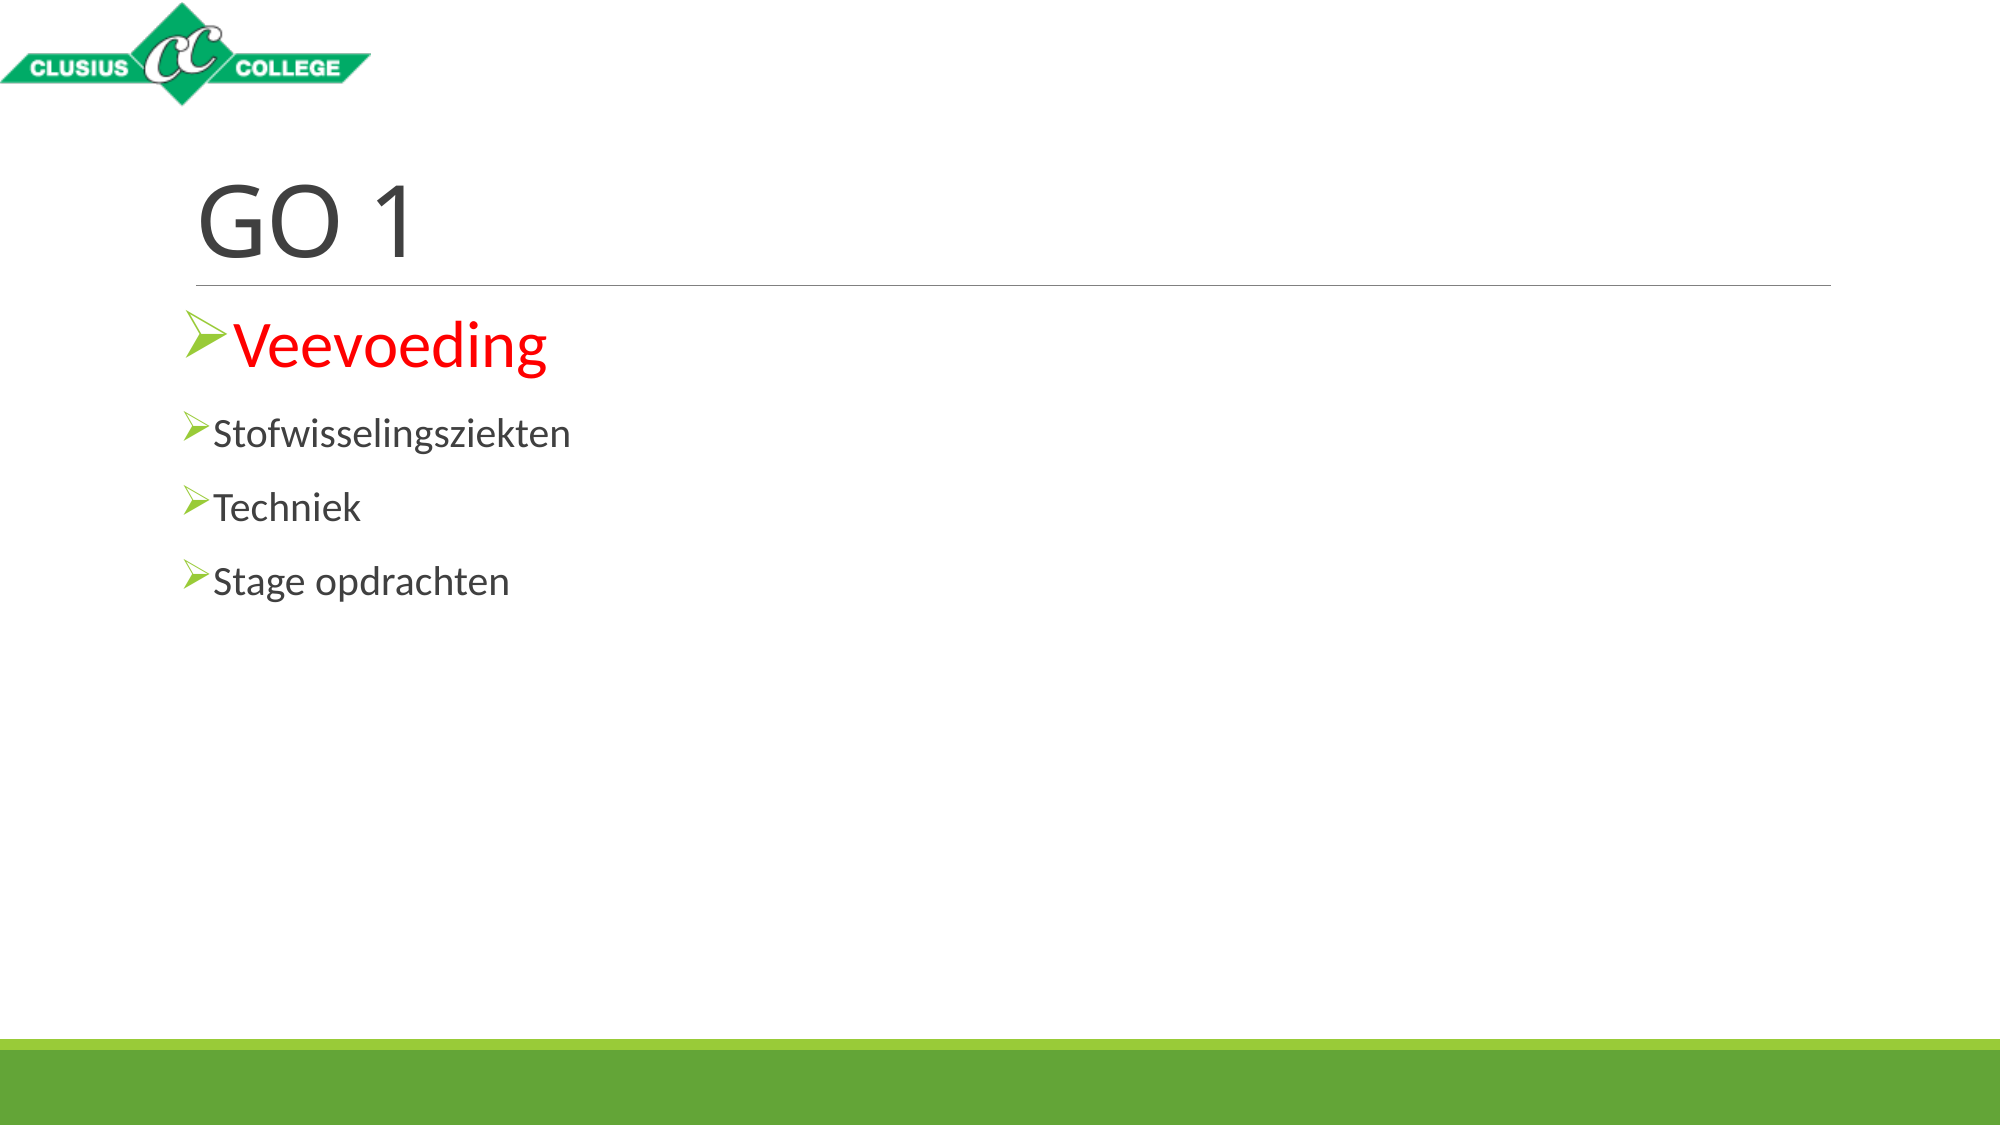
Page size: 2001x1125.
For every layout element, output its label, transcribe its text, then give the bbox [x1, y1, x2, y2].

title GO 1 [180, 47, 1830, 285]
picture [0, 1, 371, 108]
list Veevoeding Stofwisselingsziekten Techniek Stage opdrachten [180, 302, 1830, 963]
